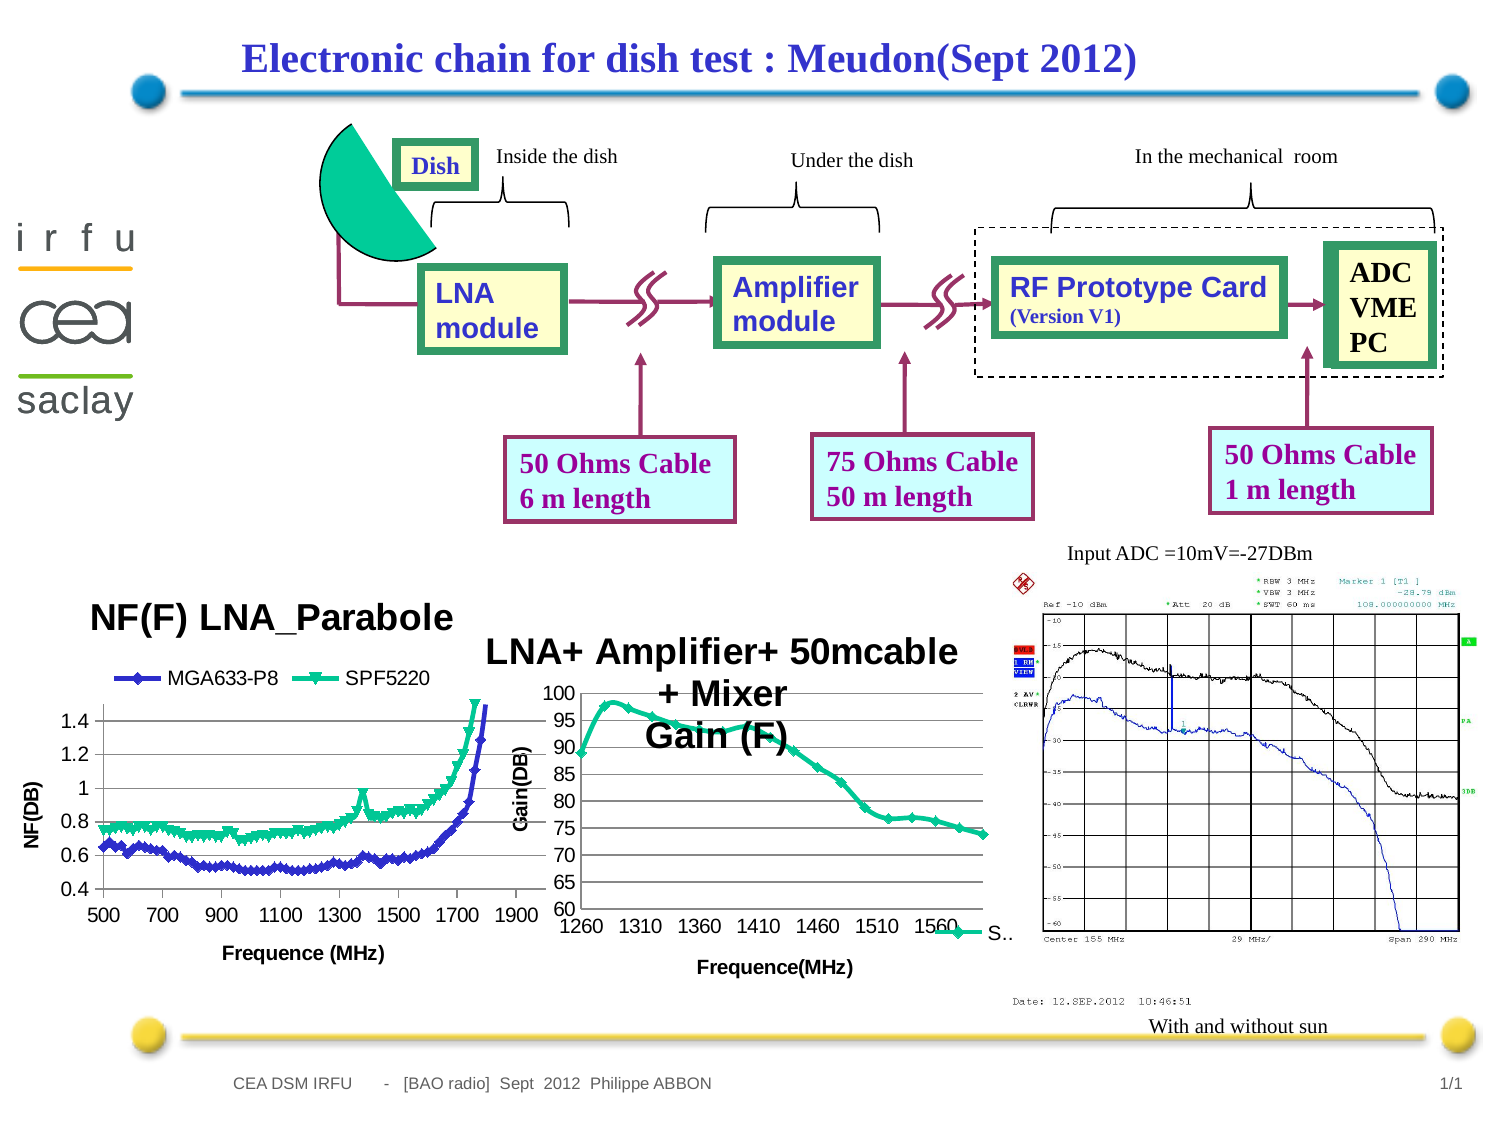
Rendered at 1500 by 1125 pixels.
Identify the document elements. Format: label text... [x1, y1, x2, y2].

text_box [975, 227, 1443, 378]
text_box [933, 275, 952, 304]
text_box [638, 272, 667, 326]
text_box [1051, 182, 1435, 227]
text_box [636, 272, 655, 301]
text_box [924, 305, 943, 329]
text_box In the mechanical room [1120, 135, 1354, 175]
text_box [936, 275, 964, 329]
text_box With and without sun [1133, 1014, 1344, 1045]
slide_number 1/1 [1411, 1065, 1492, 1101]
text_box 50 Ohms Cable 6 m length [504, 436, 736, 522]
chart [0, 568, 1012, 997]
text_box [705, 182, 880, 233]
picture [112, 572, 1500, 1071]
footer - [BAO radio] Sept 2012 Philippe ABBON [383, 1065, 1411, 1101]
text_box [898, 351, 911, 435]
text_box 50 Ohms Cable 1 m length [1209, 428, 1432, 513]
text_box Under the dish [775, 138, 929, 179]
text_box Amplifier module [717, 260, 878, 346]
text_box Inside the dish [481, 135, 634, 176]
text_box Dish [396, 141, 476, 187]
text_box 75 Ohms Cable 50 m length [811, 434, 1034, 520]
text_box [626, 302, 645, 326]
text_box Input ADC =10mV=-27DBm [1052, 532, 1329, 571]
text_box Electronic chain for dish test : Meudon(Sept 2012) [226, 23, 1154, 89]
text_box [319, 123, 437, 262]
text_box [431, 176, 569, 228]
text_box [657, 295, 717, 308]
text_box LNA module [420, 266, 564, 352]
picture [112, 57, 1477, 126]
text_box [634, 352, 647, 437]
